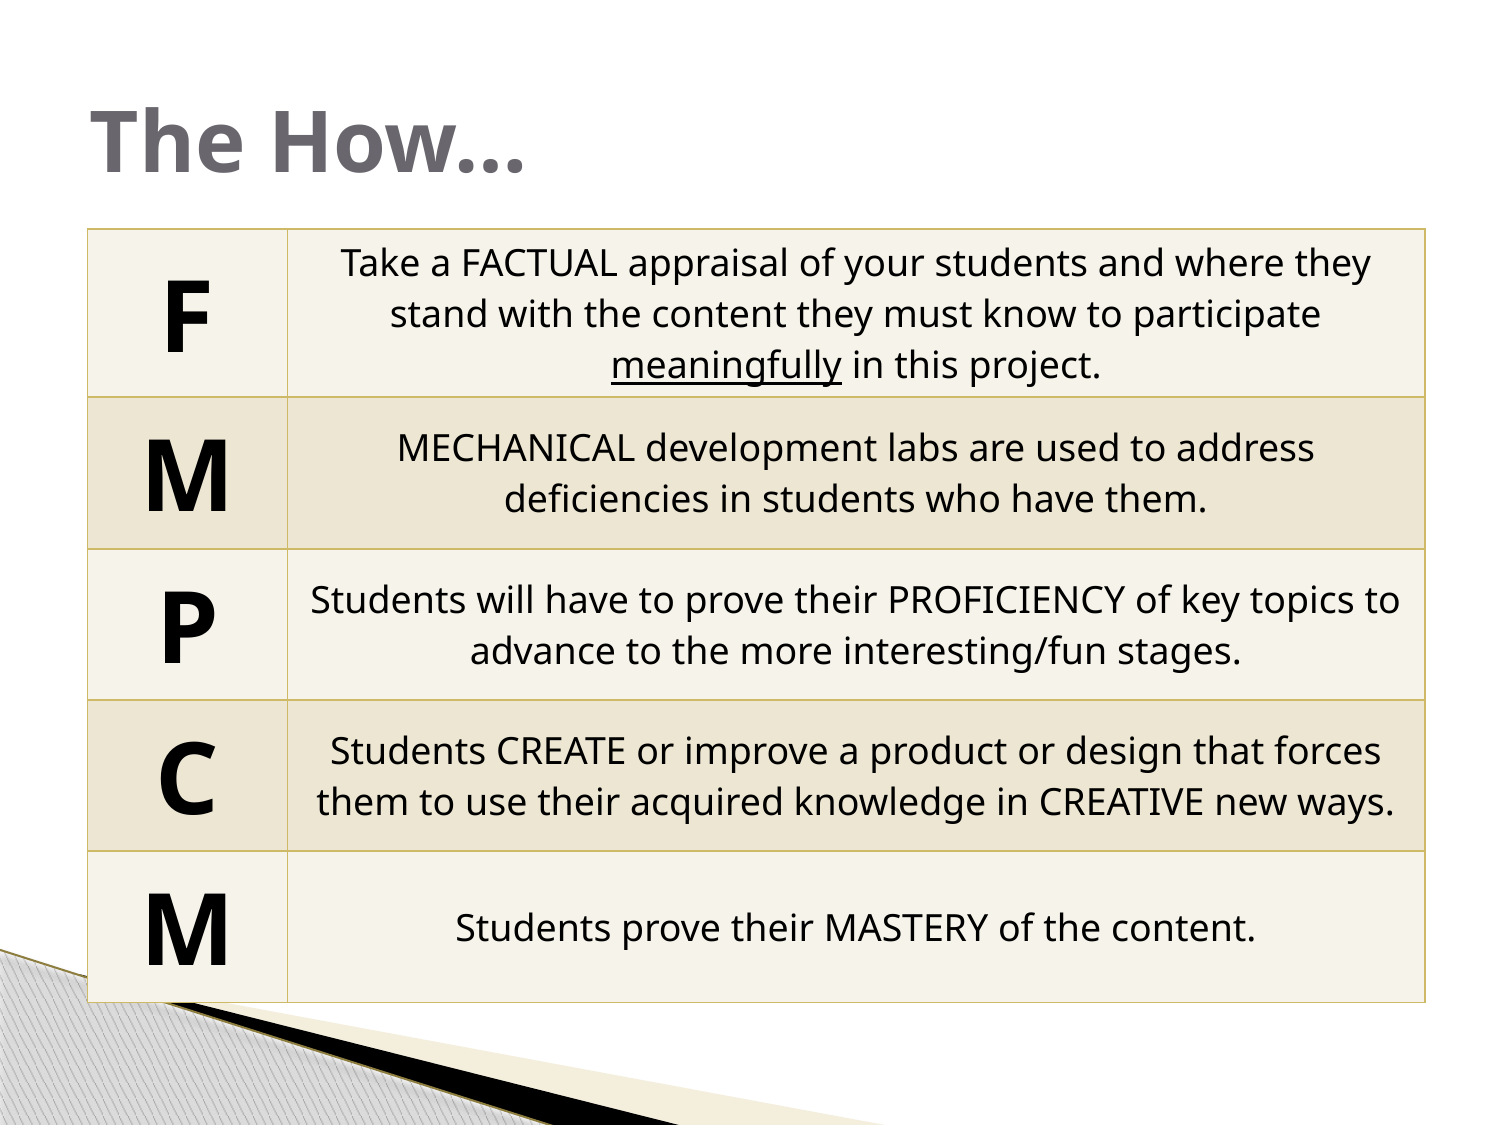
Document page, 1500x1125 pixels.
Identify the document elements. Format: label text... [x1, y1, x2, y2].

table_header F [88, 230, 287, 396]
table_header Take a FACTUAL appraisal of your students and where they stand with the content they must know to participate meaningfully in this project. [288, 230, 1424, 396]
table_cell MECHANICAL development labs are used to address deficiencies in students who have them. [288, 398, 1424, 548]
table_cell P [88, 550, 287, 699]
table_cell Students will have to prove their PROFICIENCY of key topics to advance to the more interesting/fun stages. [288, 550, 1424, 699]
table_cell Students prove their MASTERY of the content. [288, 852, 1424, 1002]
table_cell M [88, 398, 287, 548]
table_cell Students CREATE or improve a product or design that forces them to use their acquired knowledge in CREATIVE new ways. [288, 701, 1424, 850]
table_cell M [88, 852, 287, 1002]
title The How… [75, 45, 1425, 233]
table_cell C [88, 701, 287, 850]
